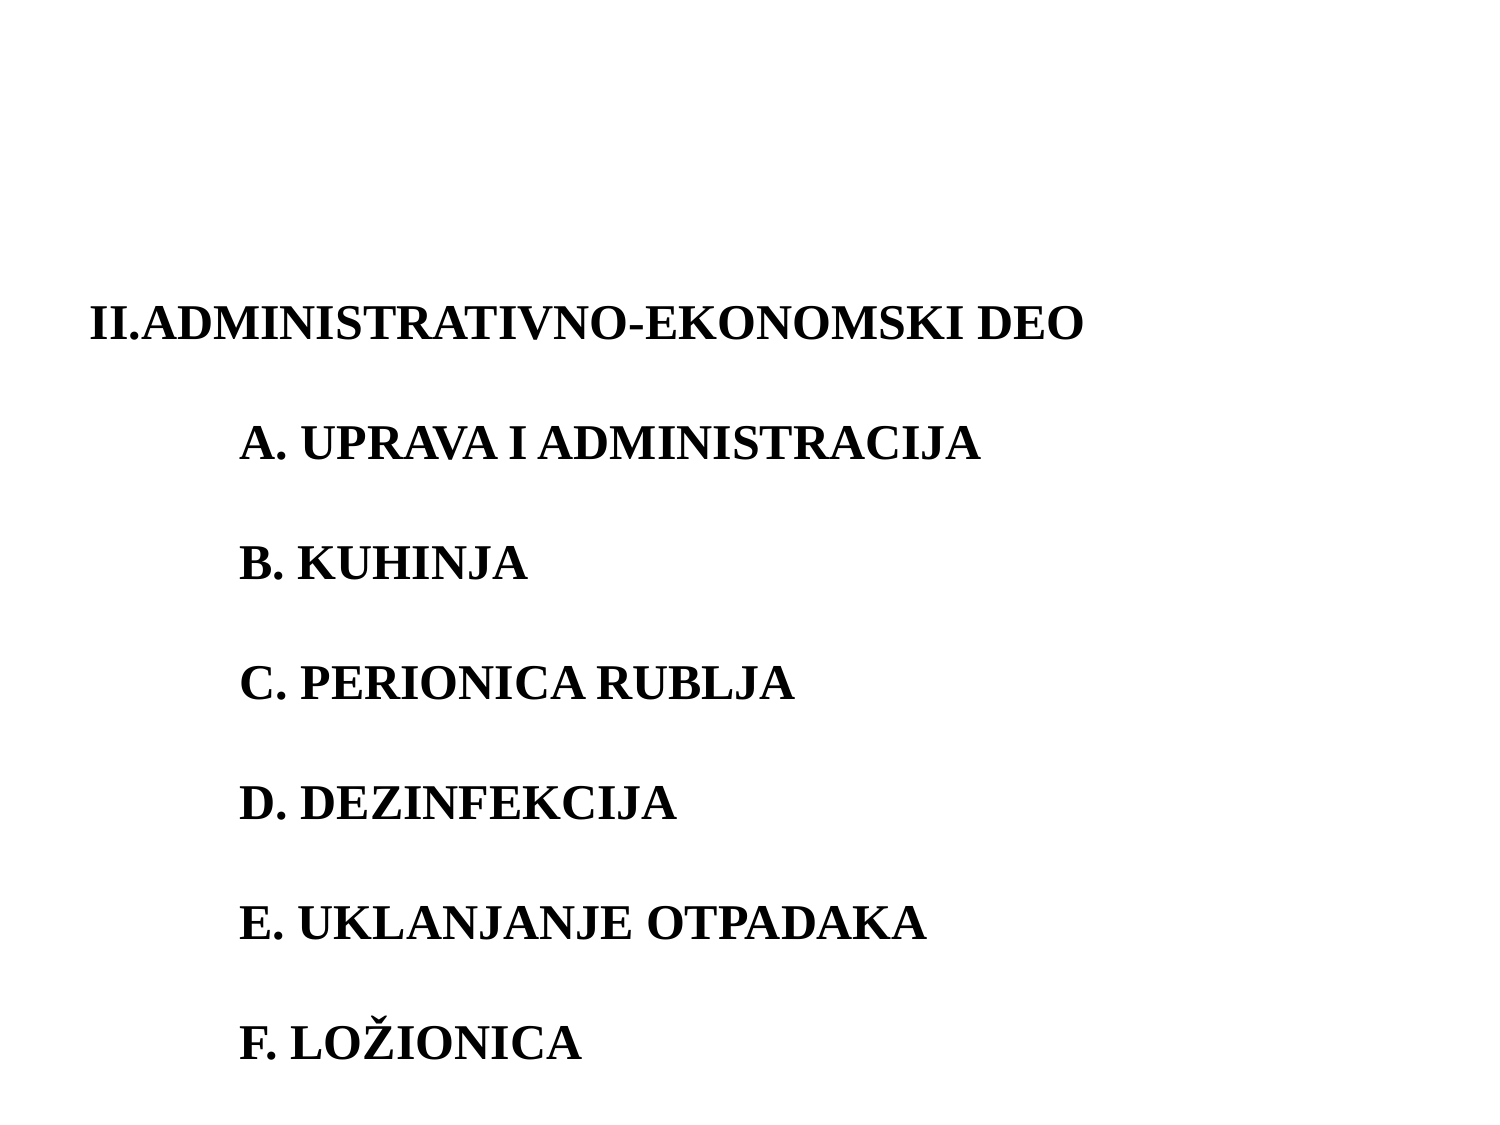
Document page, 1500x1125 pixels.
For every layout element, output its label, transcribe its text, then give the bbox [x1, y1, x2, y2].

text_box II.ADMINISTRATIVNO-EKONOMSKI DEO A. UPRAVA I ADMINISTRACIJA B. KUHINJA C. PERIONICA RUBLJA D. DEZINFEKCIJA E. UKLANJANJE OTPADAKA F. LOŽIONICA [75, 237, 1375, 1078]
